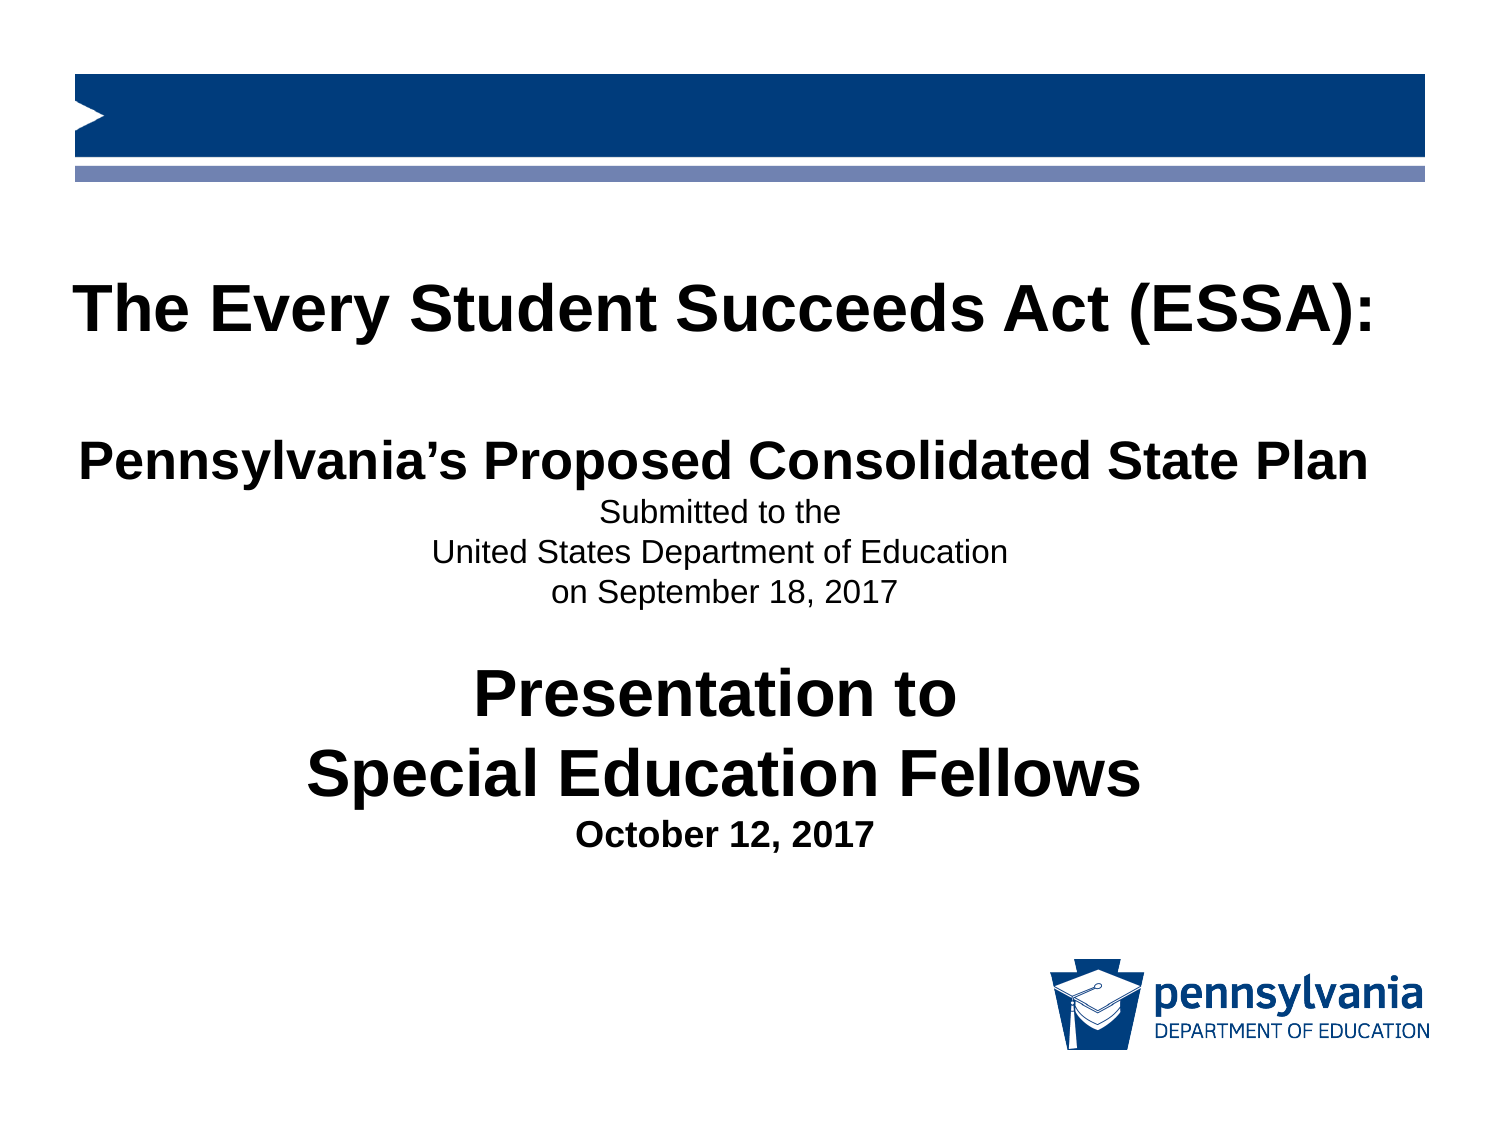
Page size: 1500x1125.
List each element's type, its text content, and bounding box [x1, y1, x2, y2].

picture [74, 74, 1426, 182]
title The Every Student Succeeds Act (ESSA): Pennsylvania’s Proposed Consolidated State Plan Submitted to the United States Department of Education on September 18, 2017 Presentation to Special Education Fellows October 12, 2017 [50, 450, 1400, 750]
picture [1049, 959, 1429, 1051]
